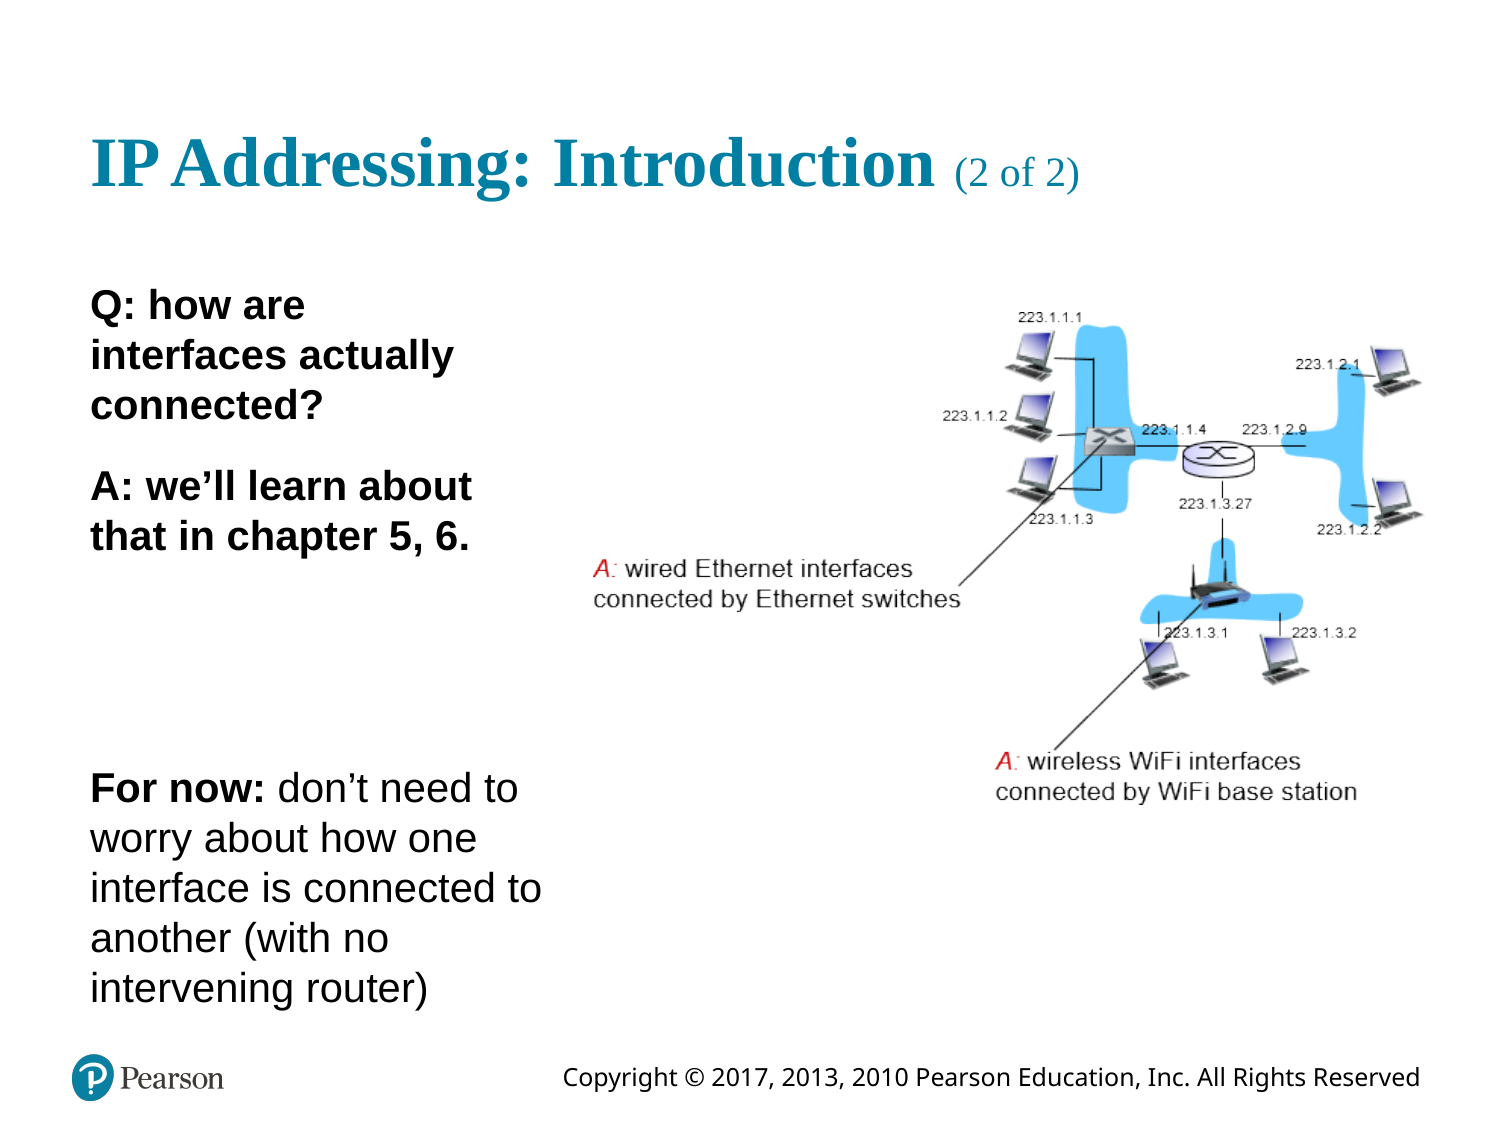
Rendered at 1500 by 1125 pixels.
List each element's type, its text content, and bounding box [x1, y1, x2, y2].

picture [592, 312, 1426, 806]
list For now: don’t need to worry about how one interface is connected to another (with no intervening router) [75, 745, 615, 1035]
picture [98, 1054, 224, 1101]
picture [80, 1063, 106, 1088]
list Q: how are interfaces actually connected? A: we’ll learn about that in chapter 5, 6. [75, 262, 510, 583]
picture [72, 1087, 83, 1101]
picture [72, 1054, 88, 1070]
title I P Addressing: Introduction (2 of 2) [75, 35, 1425, 216]
